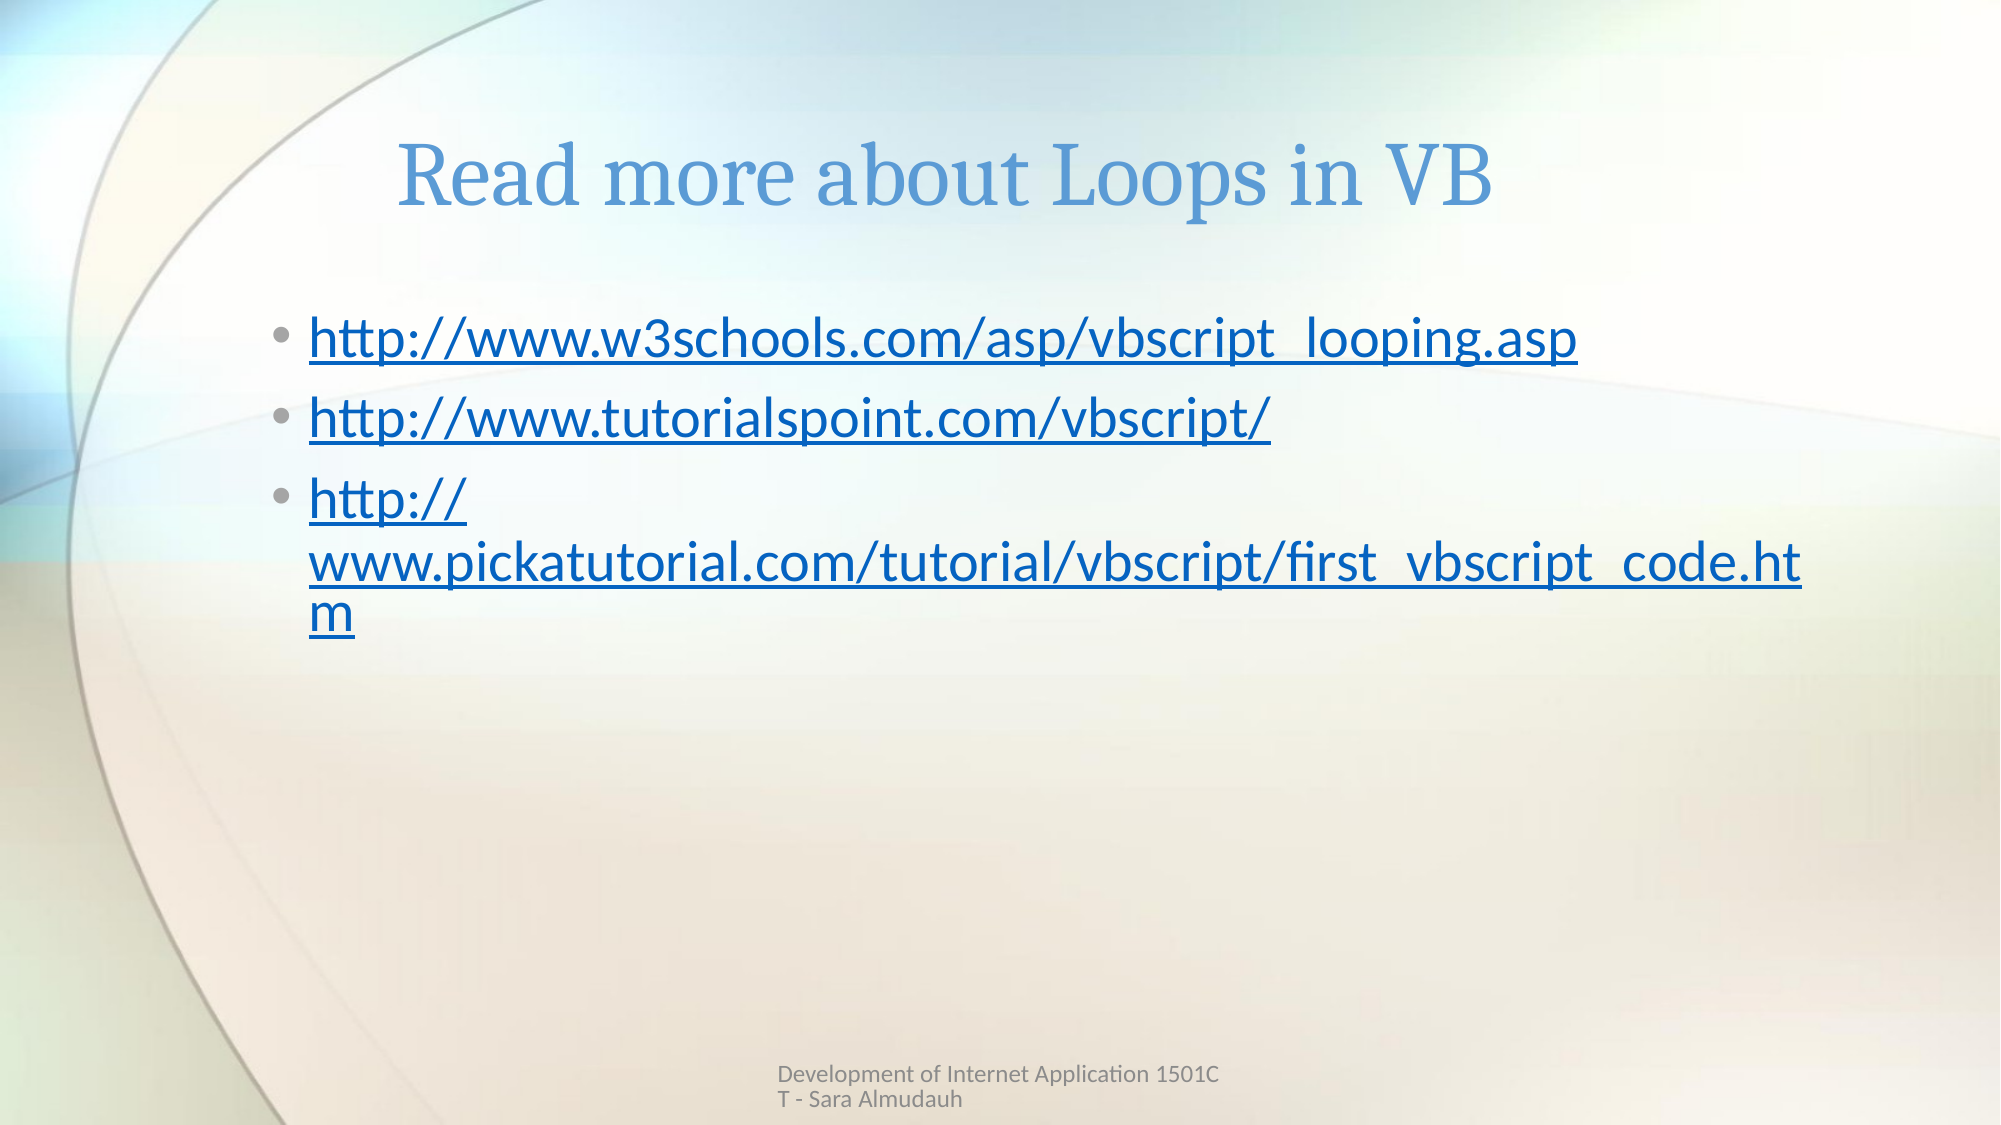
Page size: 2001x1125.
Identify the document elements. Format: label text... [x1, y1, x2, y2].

list http://www.w3schools.com/asp/vbscript_looping.asp http://www.tutorialspoint.com/vbscript/ http://www.pickatutorial.com/tutorial/vbscript/first_vbscript_code.htm [256, 299, 1863, 1014]
footer Development of Internet Application 1501CT - Sara Almudauh [762, 1042, 1238, 1103]
title Read more about Loops in VB [381, 59, 1863, 278]
picture [0, 0, 2001, 1125]
